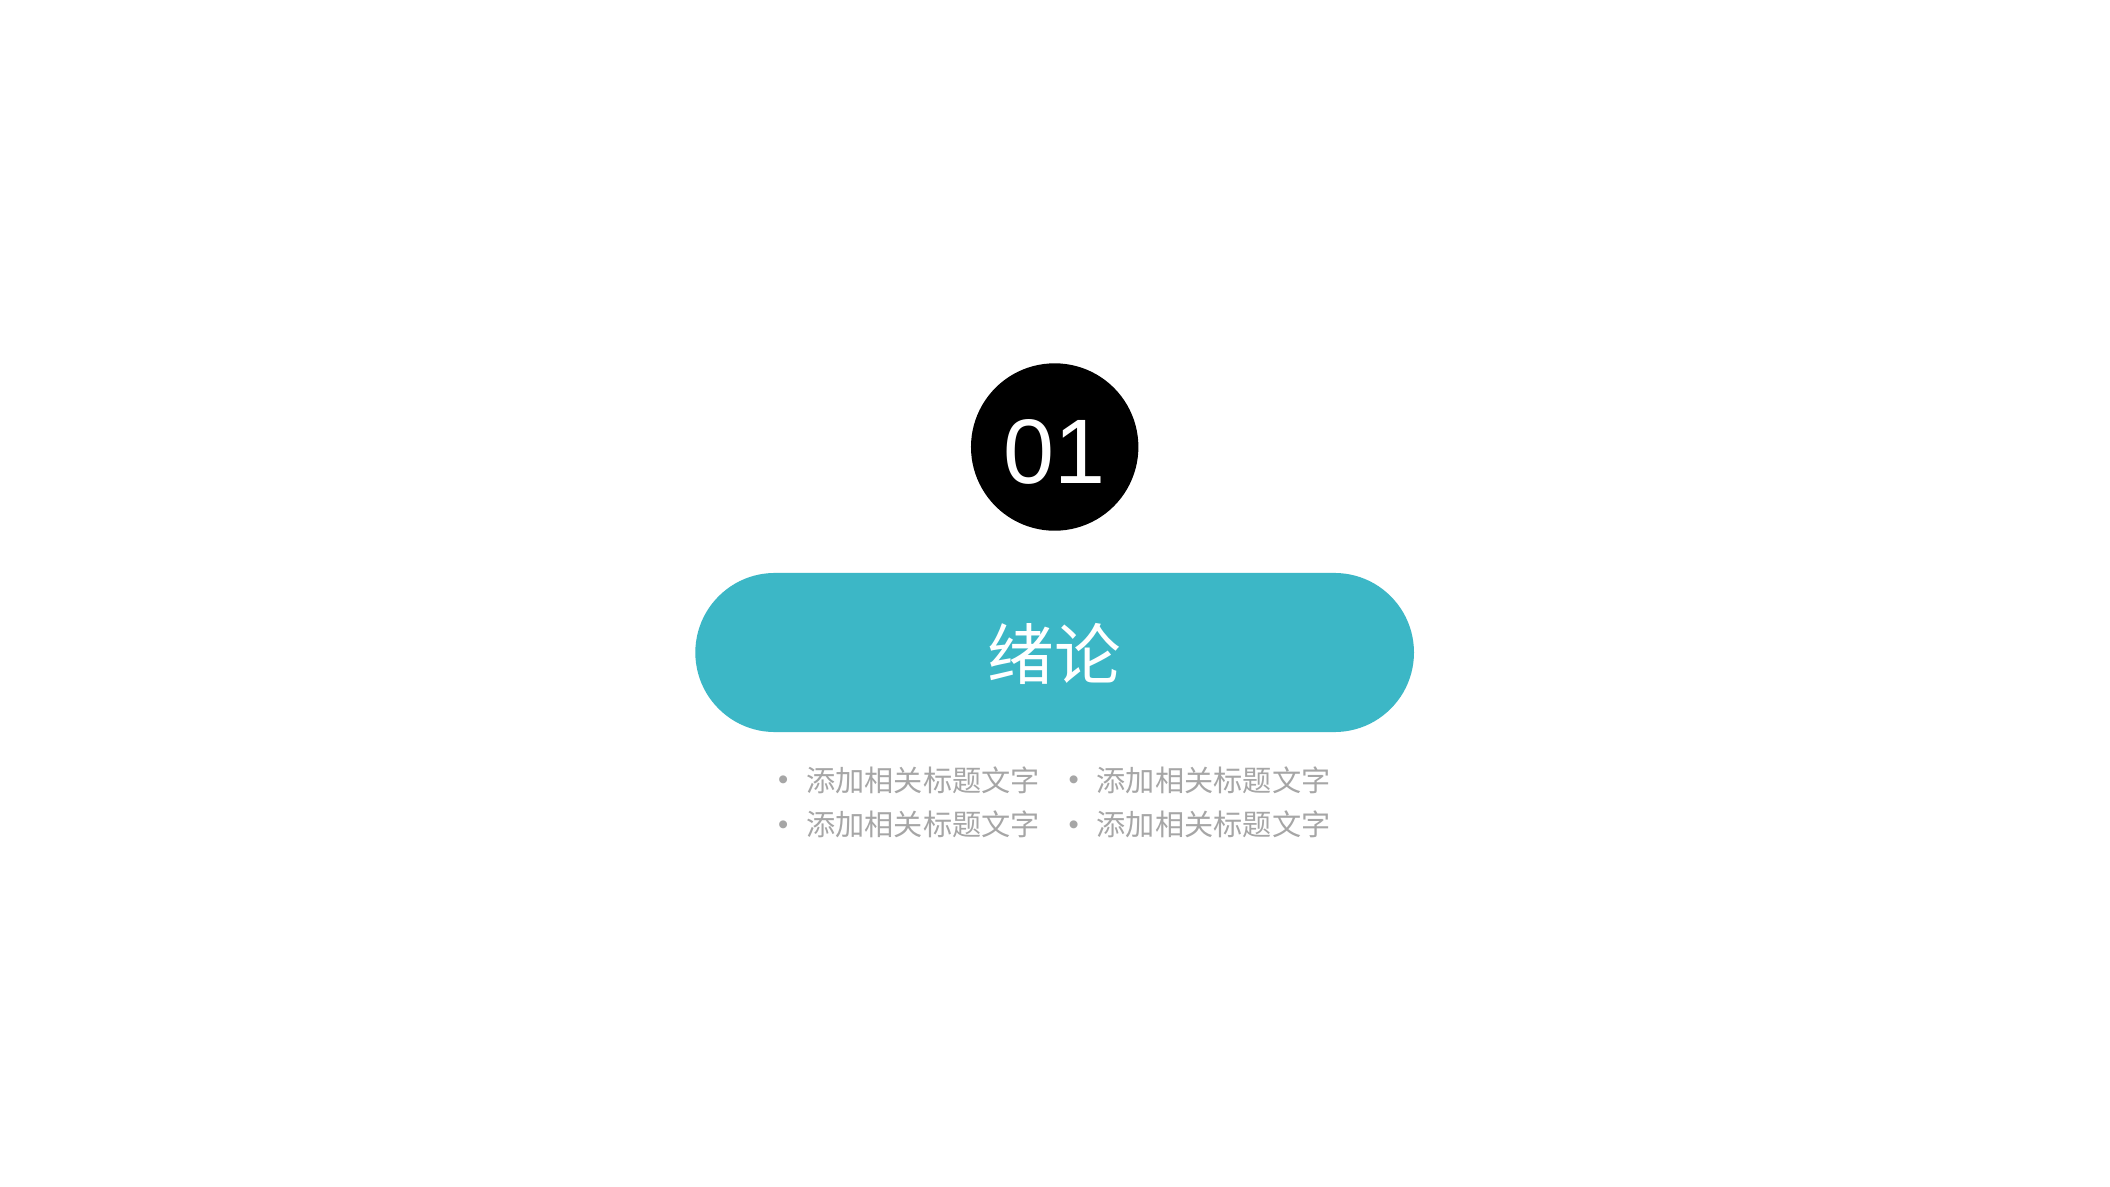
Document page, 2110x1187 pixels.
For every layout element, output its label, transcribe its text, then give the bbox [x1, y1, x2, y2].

text_box [694, 571, 1416, 734]
text_box 添加相关标题文字 [1068, 806, 1331, 842]
text_box 01 [969, 362, 1140, 532]
text_box 添加相关标题文字 [777, 806, 1041, 842]
text_box 添加相关标题文字 [777, 762, 1041, 798]
text_box 添加相关标题文字 [1068, 762, 1331, 798]
